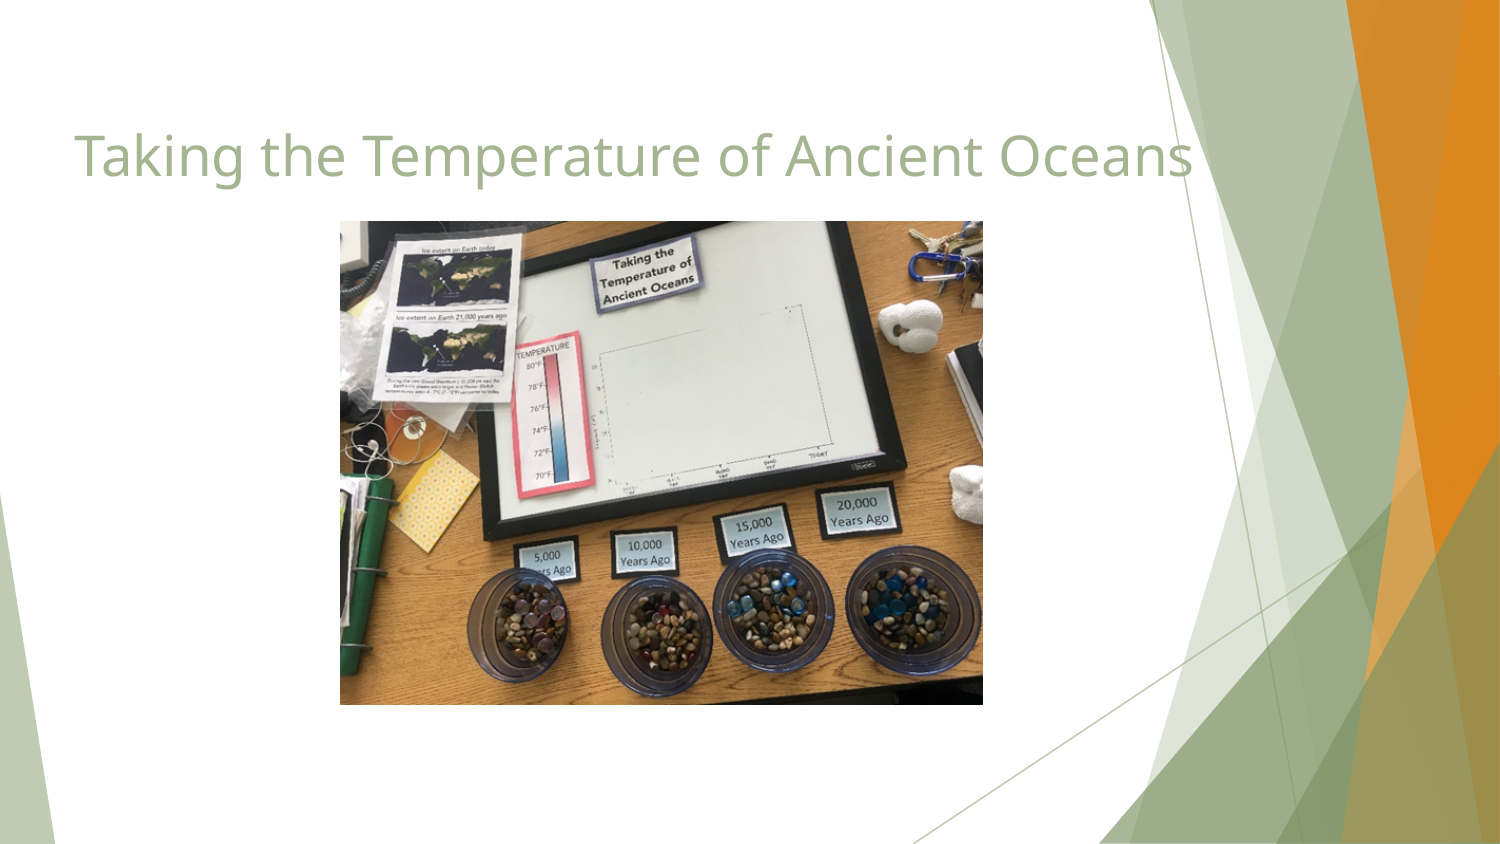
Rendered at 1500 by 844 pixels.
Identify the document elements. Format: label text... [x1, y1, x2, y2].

title Taking the Temperature of Ancient Oceans [63, 114, 1220, 277]
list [339, 221, 984, 705]
